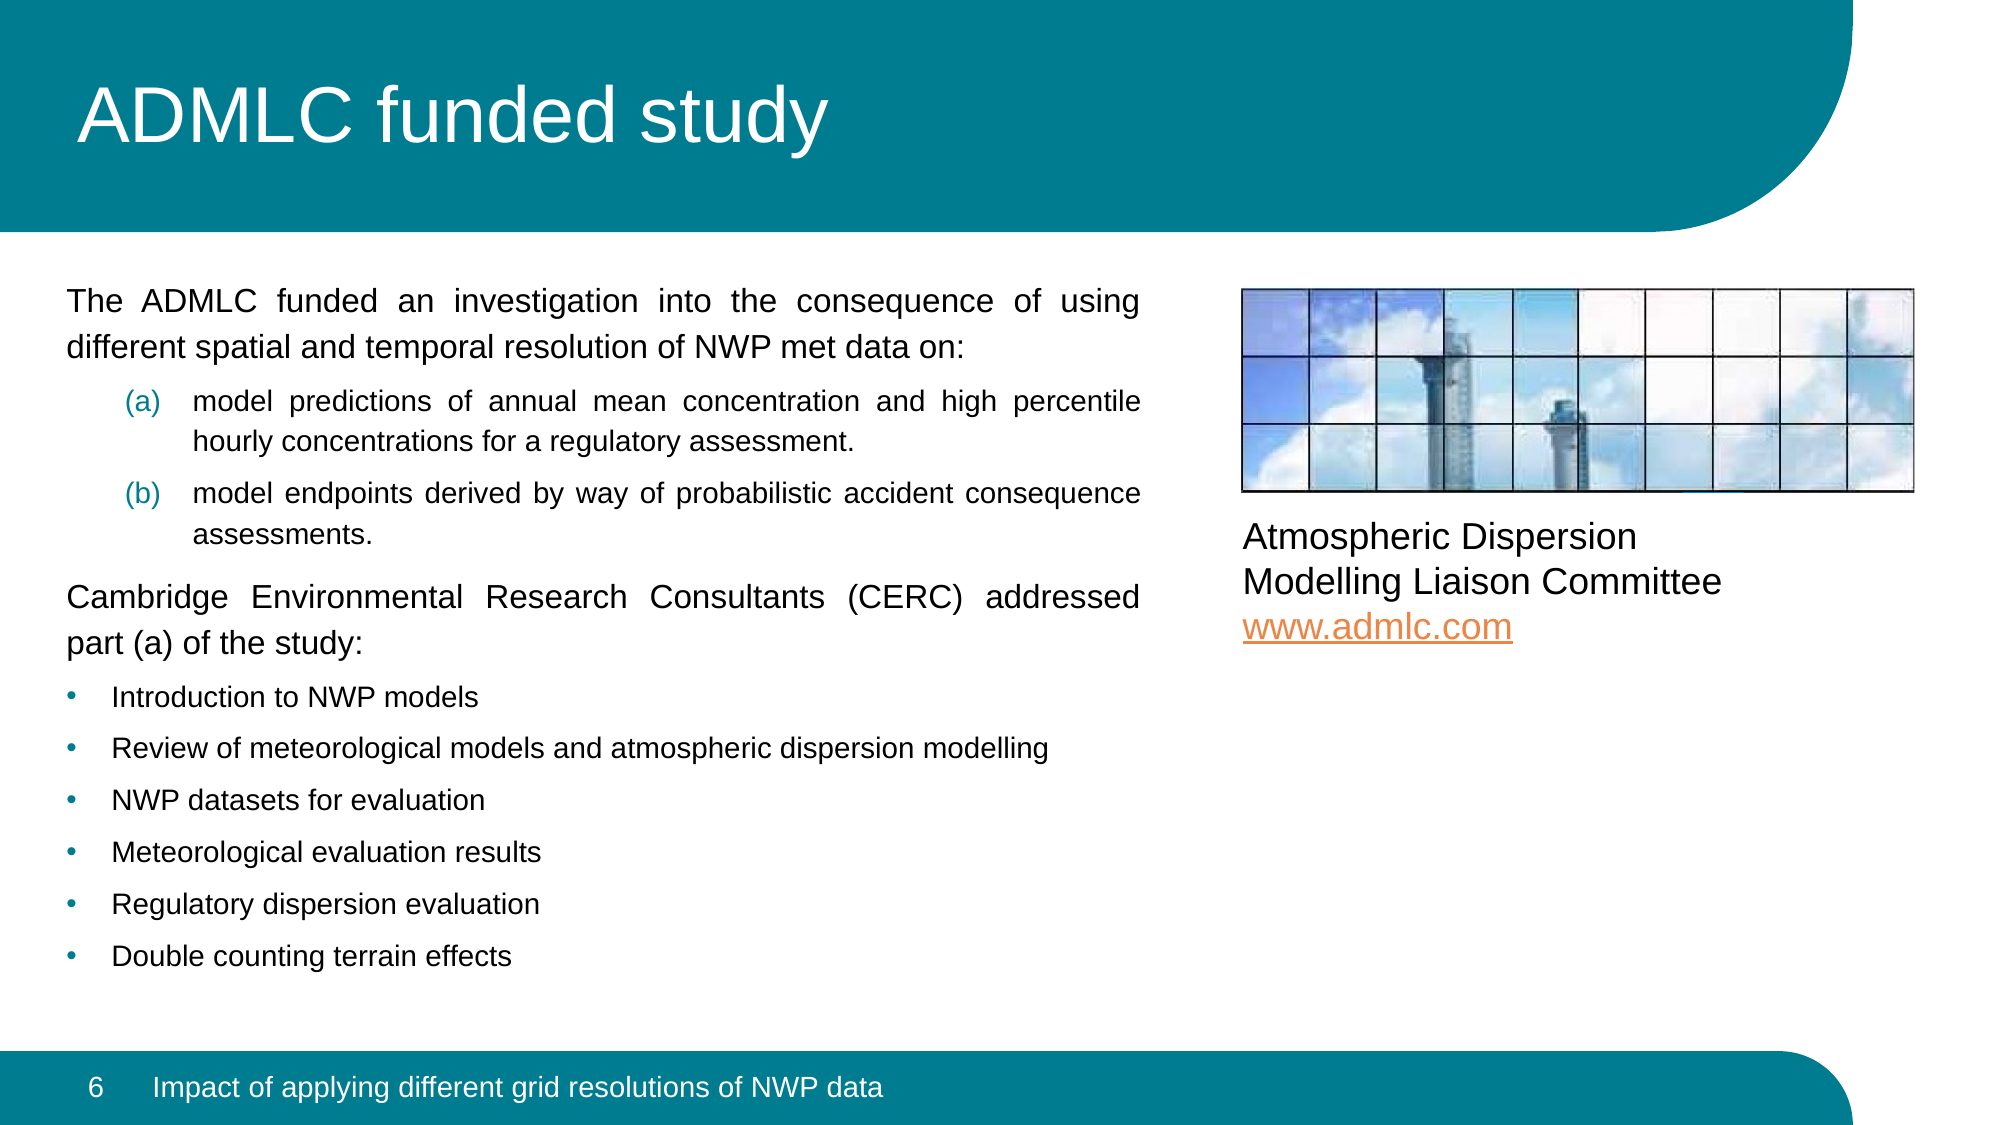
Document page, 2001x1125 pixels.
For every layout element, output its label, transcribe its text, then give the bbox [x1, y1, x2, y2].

slide_number 6 [21, 1056, 120, 1117]
footer Impact of applying different grid resolutions of NWP data [137, 1056, 1780, 1116]
text_box Atmospheric Dispersion Modelling Liaison Committee www.admlc.com [1227, 504, 1803, 655]
title ADMLC funded study [62, 66, 1788, 227]
list The ADMLC funded an investigation into the consequence of using different spatial and temporal resolution of NWP met data on: model predictions of annual mean concentration and high percentile hourly concentrations for a regulatory assessment. model endpoints derived by way of probabilistic accident consequence assessments. Cambridge Environmental Research Consultants (CERC) addressed part (a) of the study: Introduction to NWP models Review of meteorological models and atmospheric dispersion modelling NWP datasets for evaluation Meteorological evaluation results Regulatory dispersion evaluation Double counting terrain effects [51, 265, 1158, 996]
picture [1241, 284, 1915, 493]
